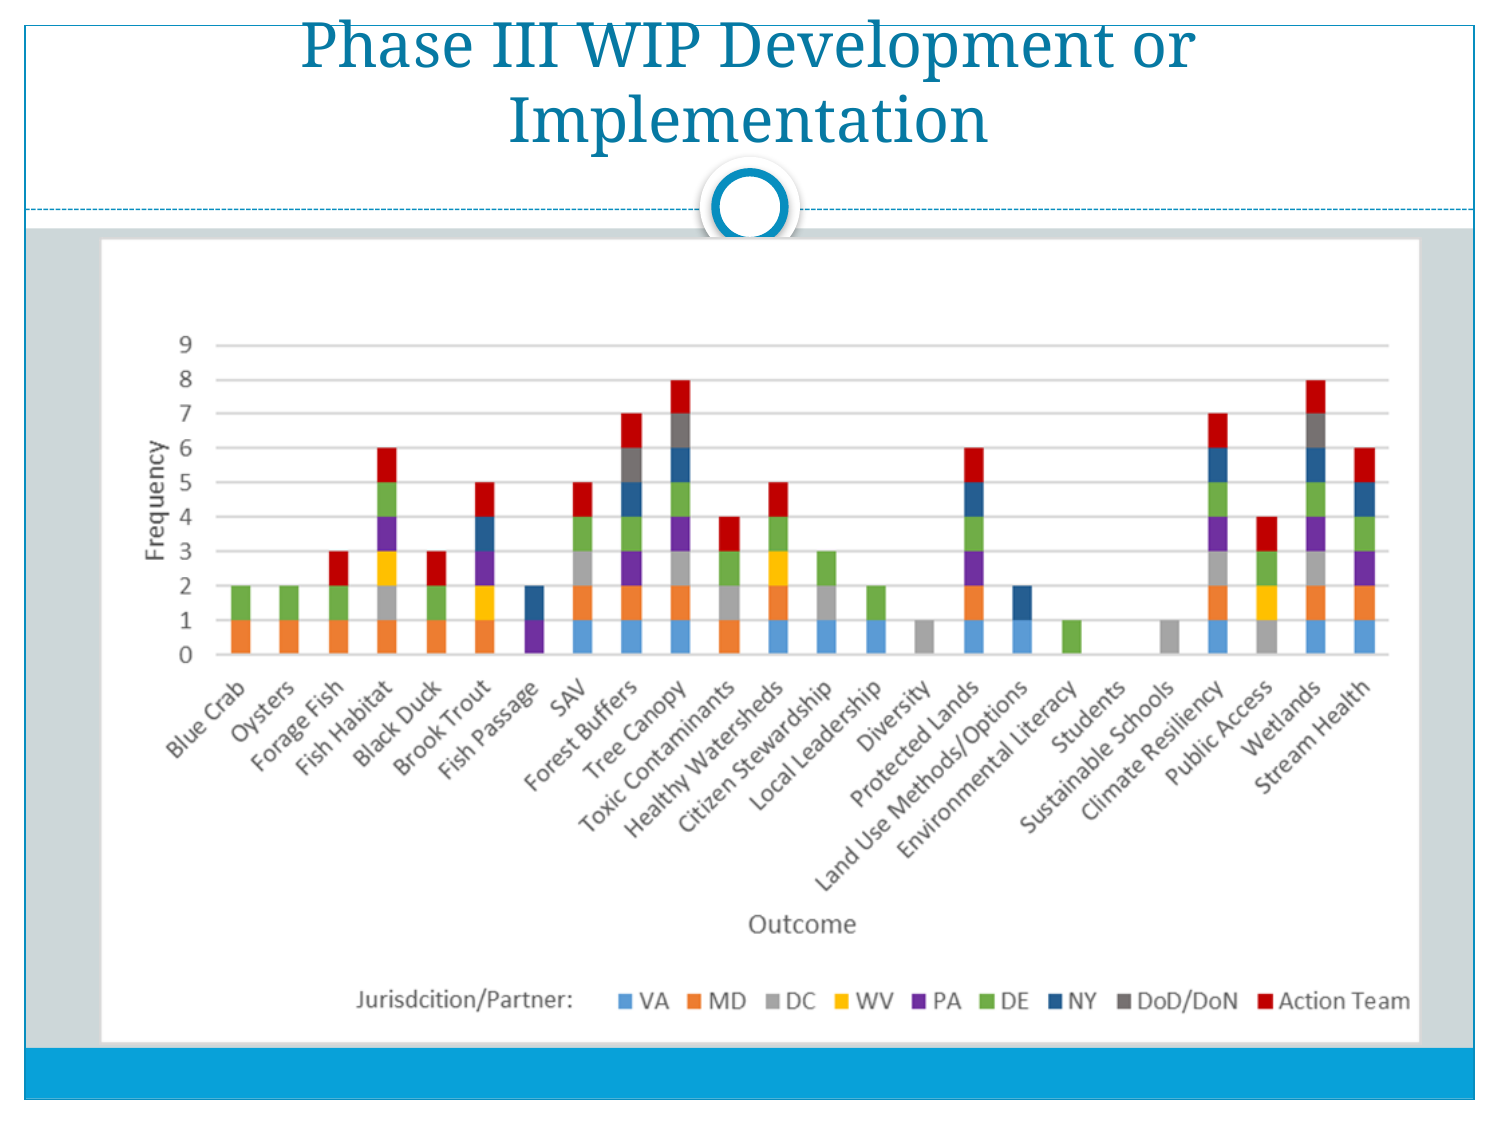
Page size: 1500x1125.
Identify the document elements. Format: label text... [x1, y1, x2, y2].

picture [99, 236, 1423, 1045]
title Phase III WIP Development or Implementation [49, 37, 1450, 162]
